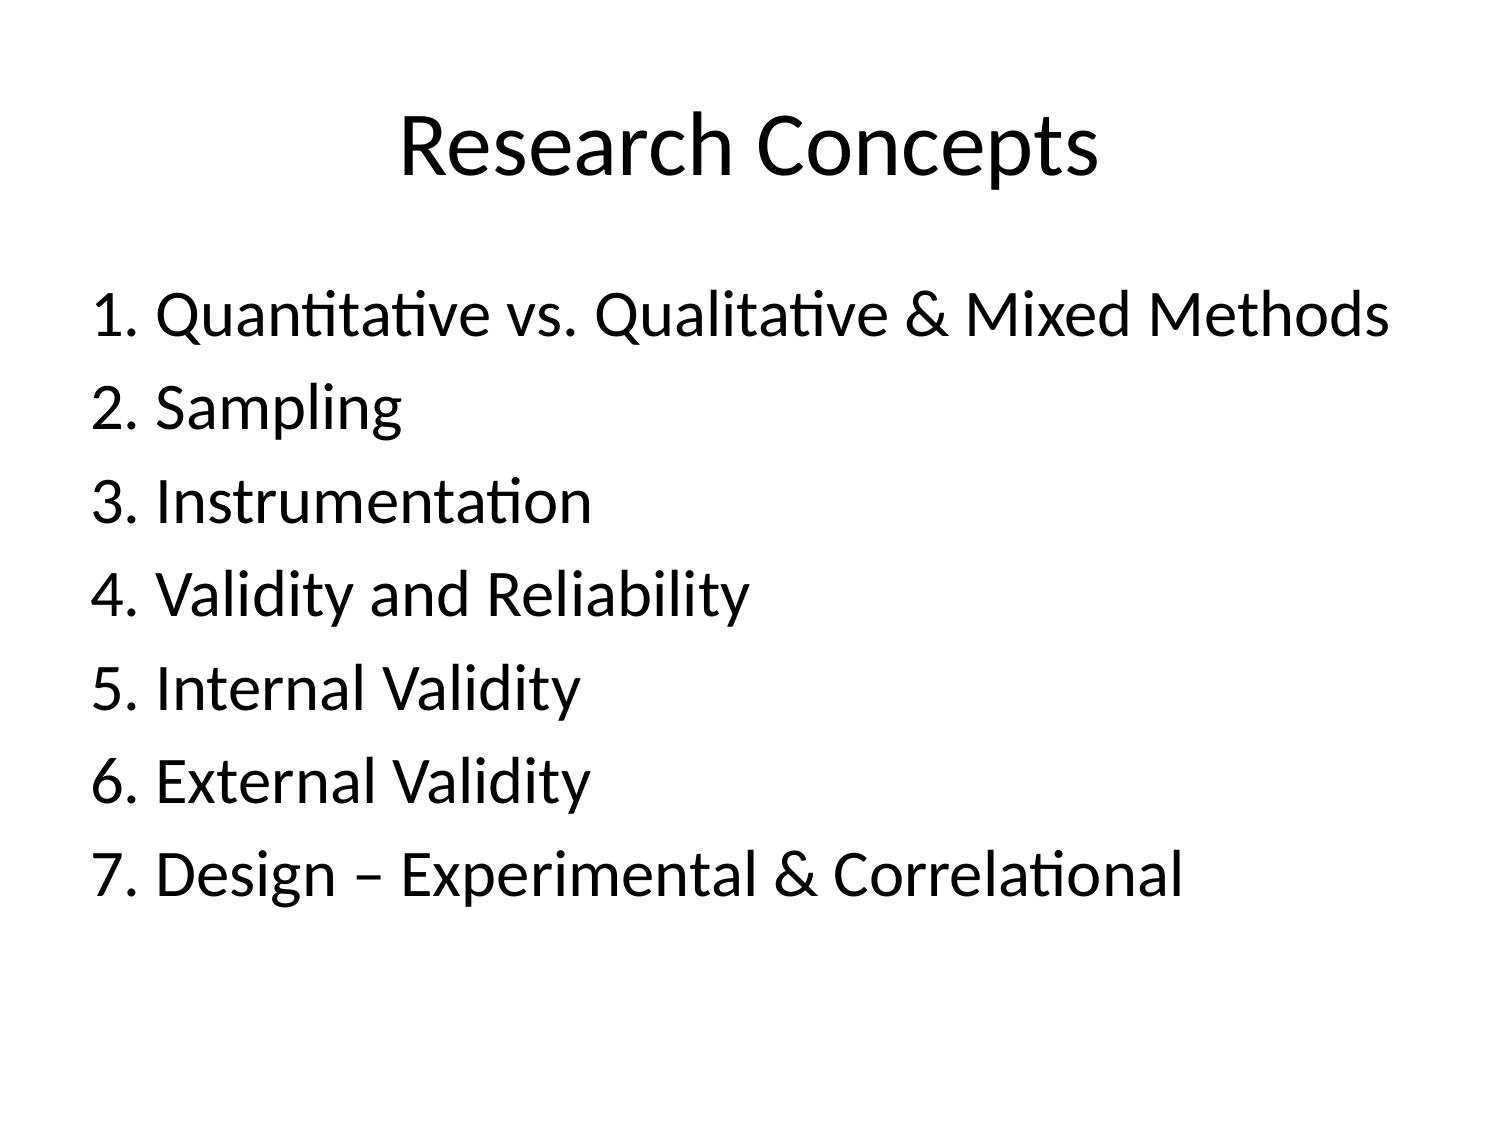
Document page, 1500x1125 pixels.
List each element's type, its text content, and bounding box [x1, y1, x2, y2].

list 1. Quantitative vs. Qualitative & Mixed Methods 2. Sampling 3. Instrumentation 4. Validity and Reliability 5. Internal Validity 6. External Validity 7. Design – Experimental & Correlational [75, 262, 1425, 1005]
title Research Concepts [75, 45, 1425, 233]
